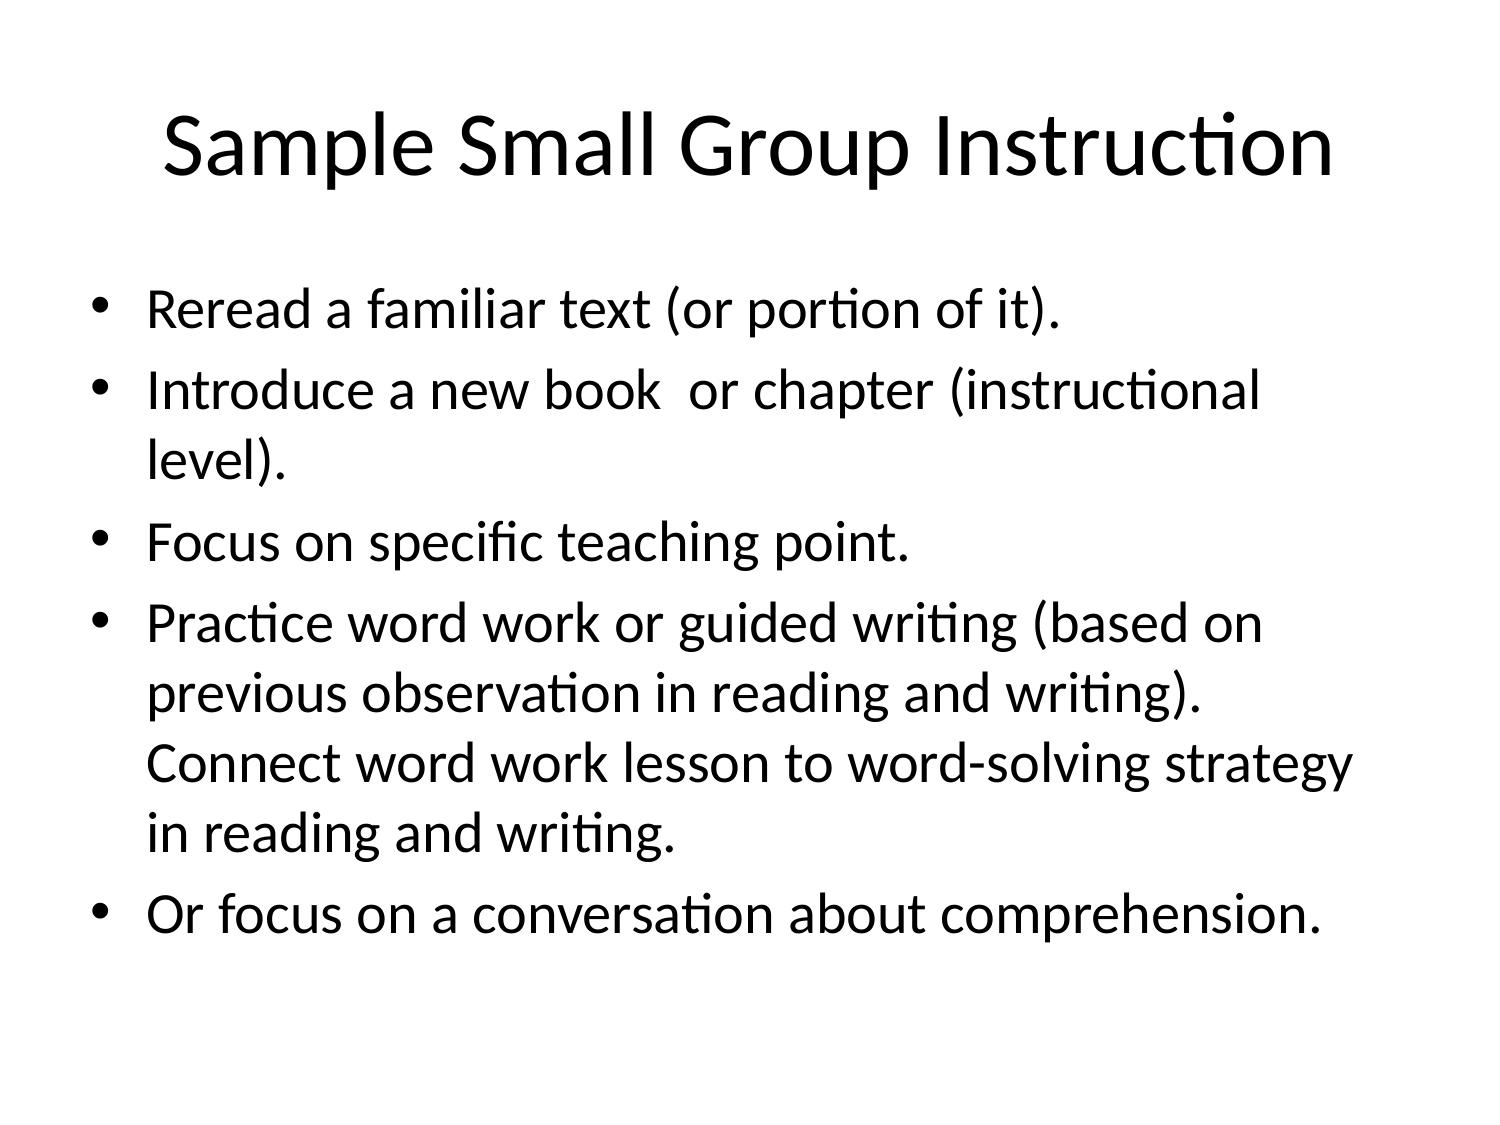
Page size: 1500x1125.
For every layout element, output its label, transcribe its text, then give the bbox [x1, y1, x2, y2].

title Sample Small Group Instruction [75, 45, 1425, 233]
list Reread a familiar text (or portion of it). Introduce a new book or chapter (instructional level). Focus on specific teaching point. Practice word work or guided writing (based on previous observation in reading and writing). Connect word work lesson to word-solving strategy in reading and writing. Or focus on a conversation about comprehension. [75, 262, 1425, 1005]
